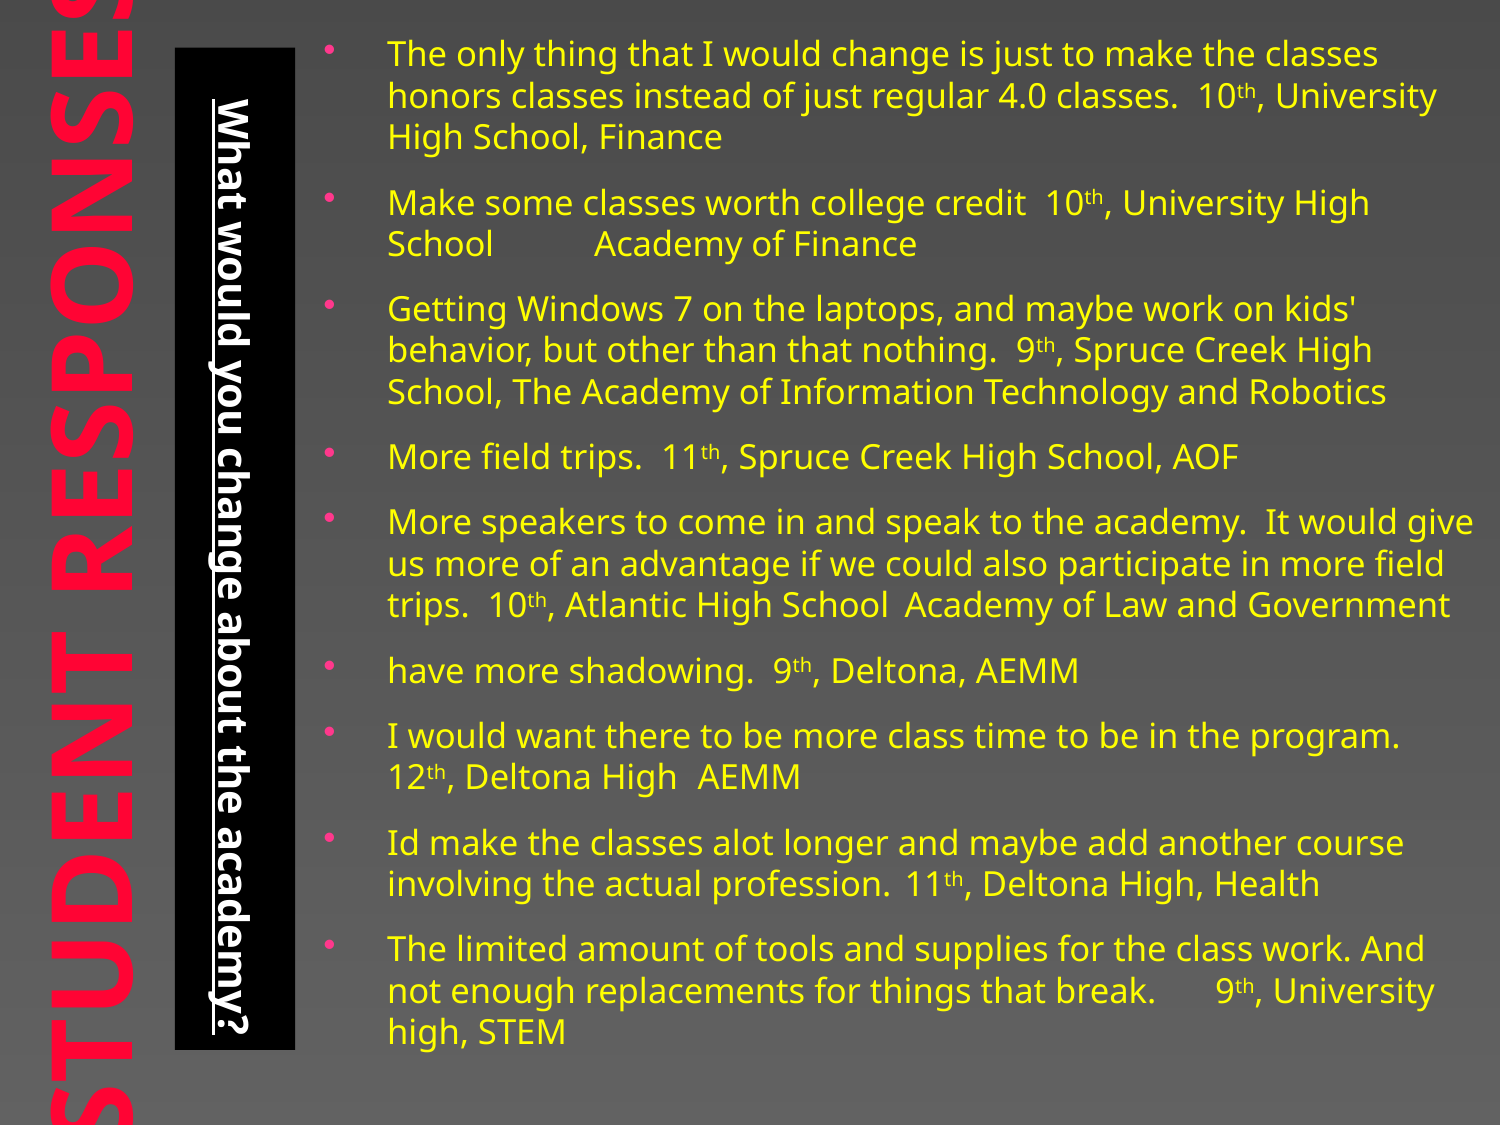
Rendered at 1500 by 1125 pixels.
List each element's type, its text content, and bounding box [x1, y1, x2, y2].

text_box STUDENT RESPONSES [12, 0, 163, 1125]
list What would you change about the academy? [174, 47, 296, 1051]
list The only thing that I would change is just to make the classes honors classes instead of just regular 4.0 classes. 10th, University High School, Finance Make some classes worth college credit 10th, University High School Academy of Finance Getting Windows 7 on the laptops, and maybe work on kids' behavior, but other than that nothing. 9th, Spruce Creek High School, The Academy of Information Technology and Robotics More field trips. 11th, Spruce Creek High School, AOF More speakers to come in and speak to the academy. It would give us more of an advantage if we could also participate in more field trips. 10th, Atlantic High School Academy of Law and Government have more shadowing. 9th, Deltona, AEMM I would want there to be more class time to be in the program. 12th, Deltona High AEMM Id make the classes alot longer and maybe add another course involving the actual profession. 11th, Deltona High, Health The limited amount of tools and supplies for the class work. And not enough replacements for things that break. 9th, University high, STEM [300, 24, 1500, 1100]
